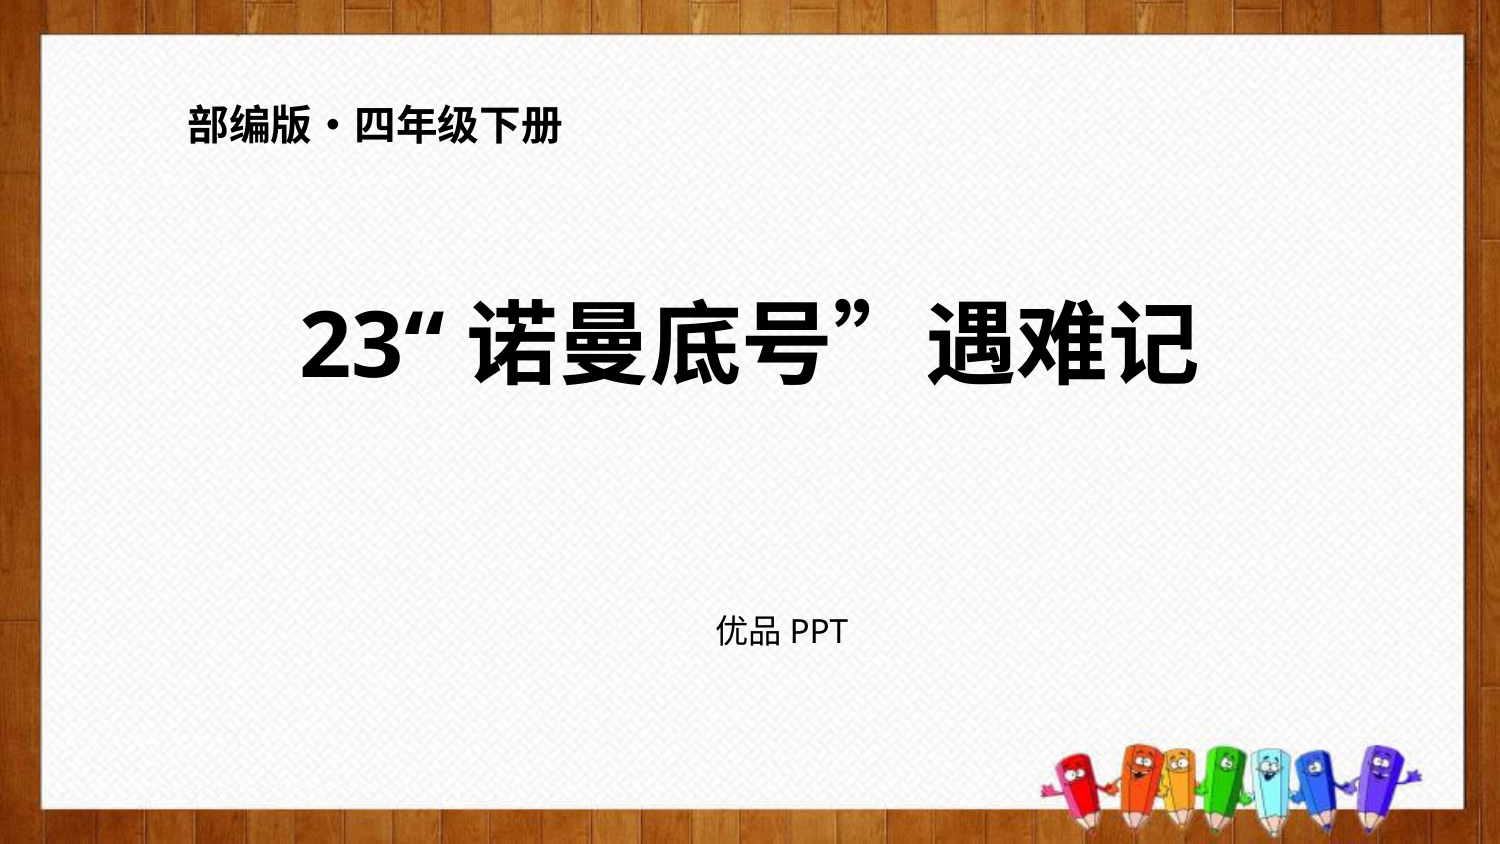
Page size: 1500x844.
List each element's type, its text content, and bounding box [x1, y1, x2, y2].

text_box 23“诺曼底号”遇难记 [0, 278, 1500, 404]
picture [0, 0, 1500, 278]
picture [0, 404, 1500, 844]
text_box 部编版•四年级下册 [172, 91, 750, 156]
text_box 优品PPT [644, 599, 920, 658]
